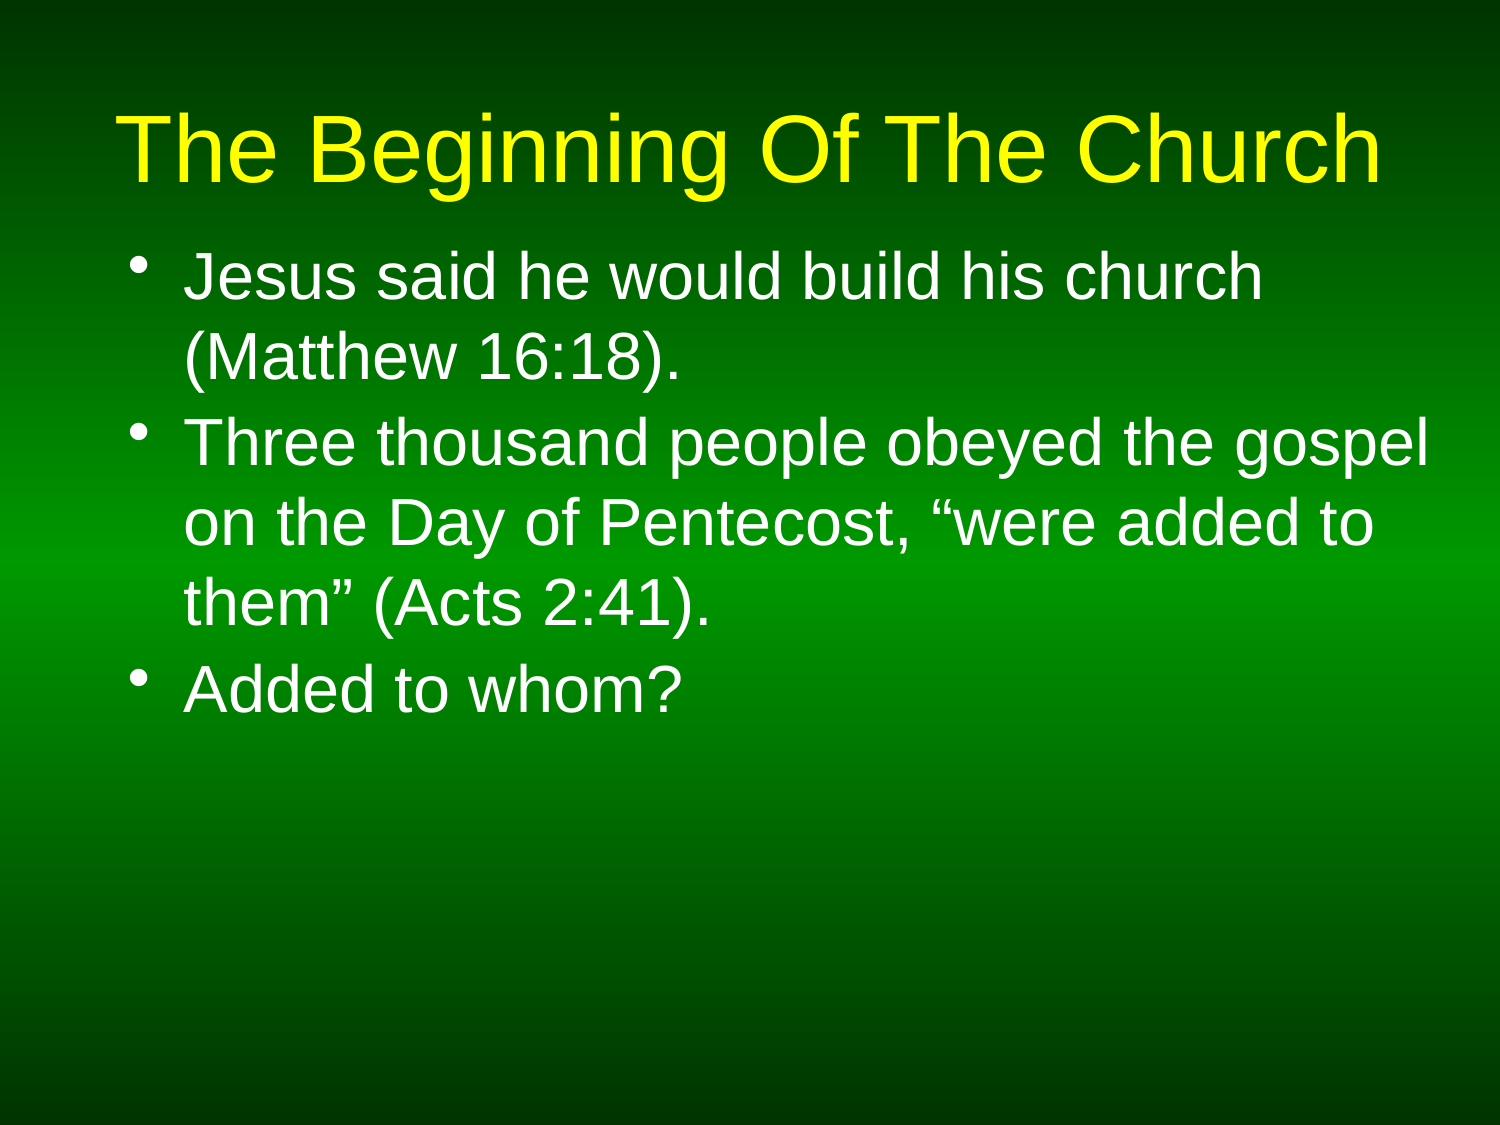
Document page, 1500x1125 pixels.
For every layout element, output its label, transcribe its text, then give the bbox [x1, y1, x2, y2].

title The Beginning Of The Church [37, 50, 1463, 238]
list Jesus said he would build his church (Matthew 16:18). Three thousand people obeyed the gospel on the Day of Pentecost, “were added to them” (Acts 2:41). Added to whom? [112, 224, 1463, 1125]
